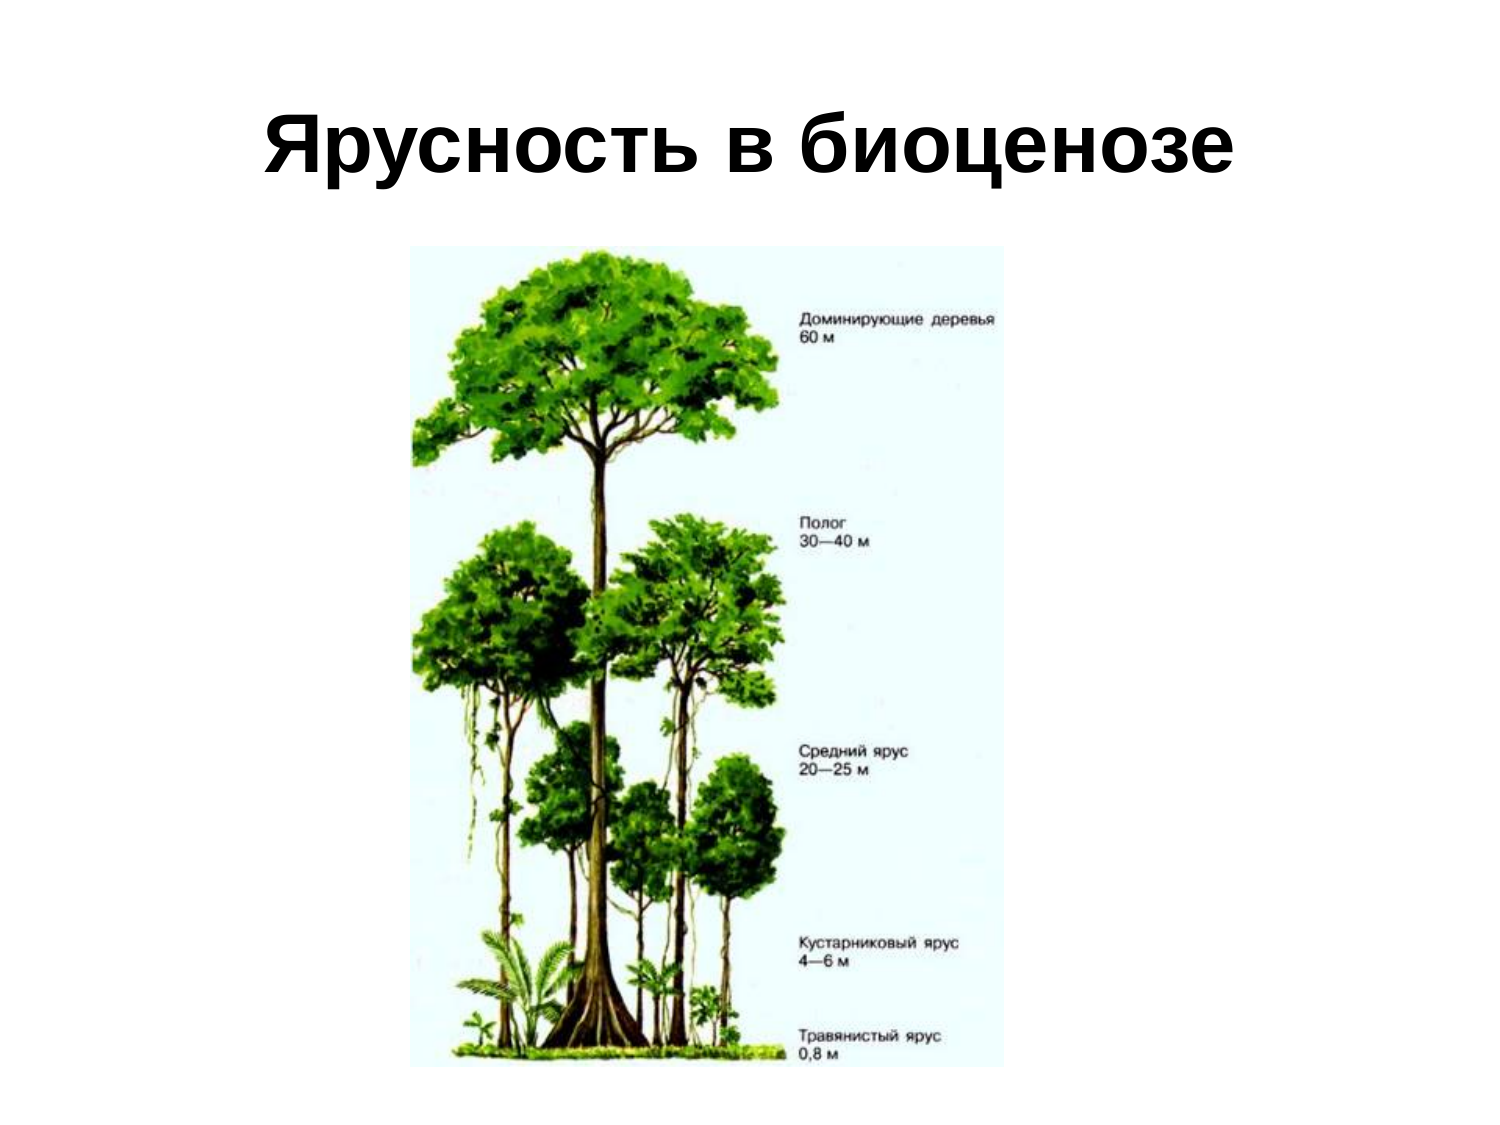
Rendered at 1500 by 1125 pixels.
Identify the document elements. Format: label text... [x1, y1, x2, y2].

title Ярусность в биоценозе [74, 44, 1426, 233]
picture [409, 245, 1005, 1067]
